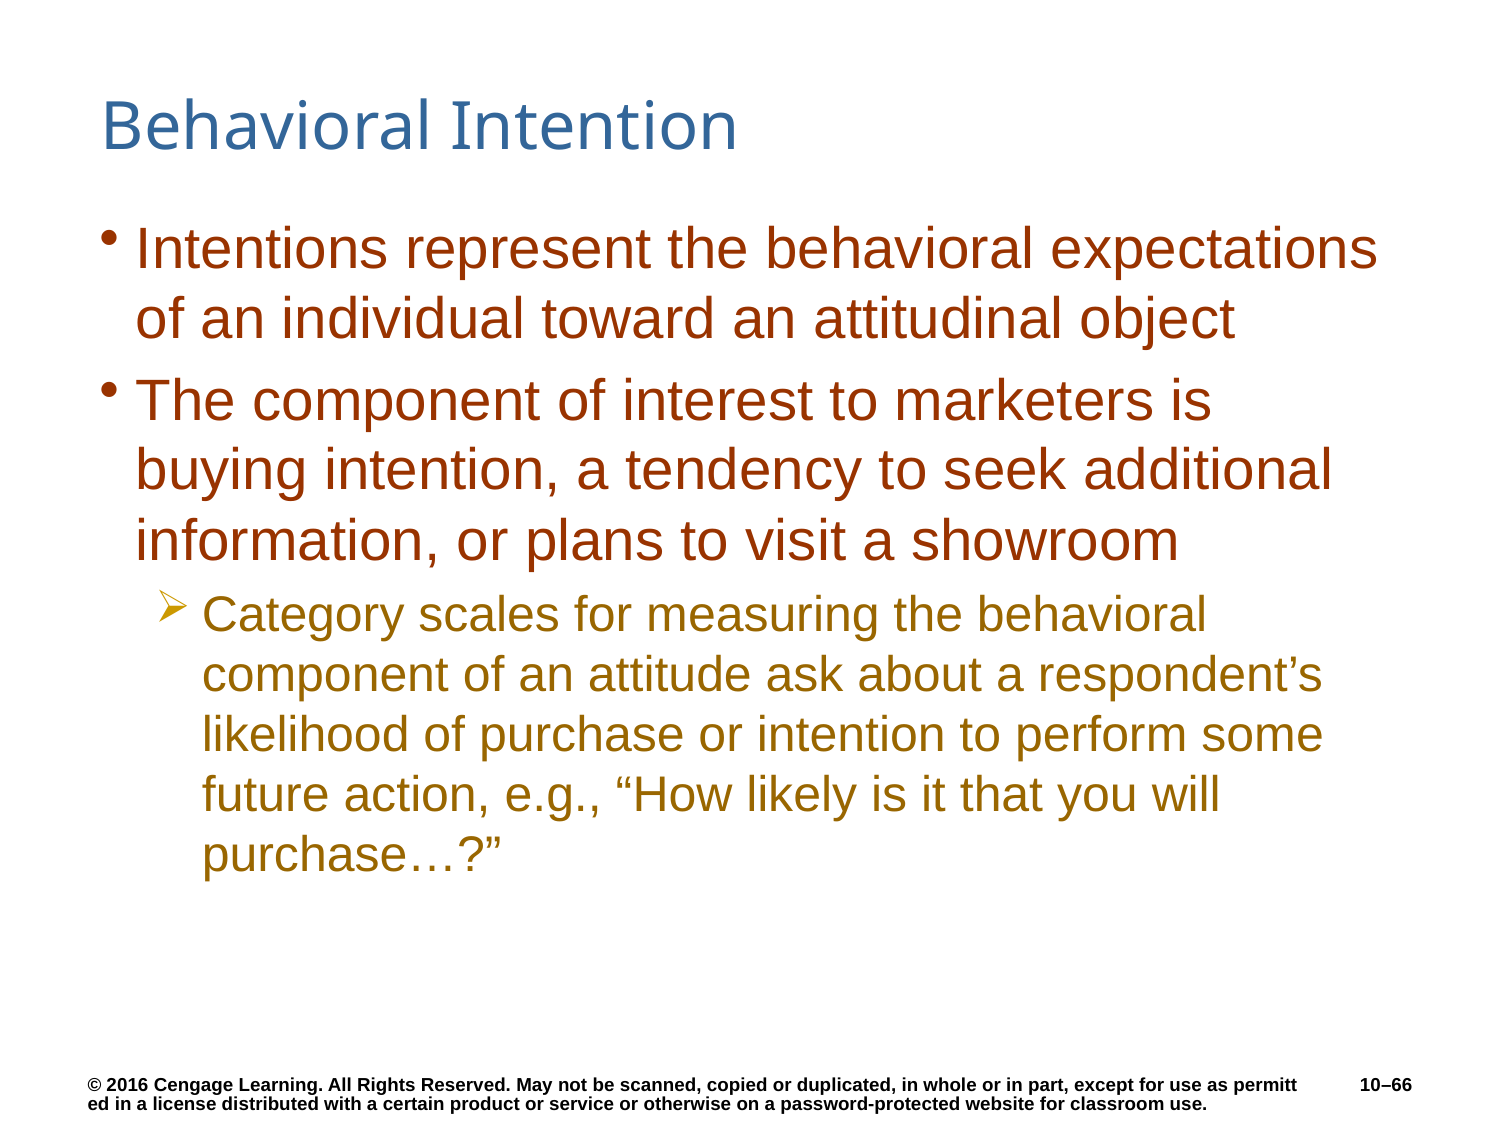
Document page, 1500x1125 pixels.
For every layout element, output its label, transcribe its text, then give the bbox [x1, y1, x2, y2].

footer © 2016 Cengage Learning. All Rights Reserved. May not be scanned, copied or duplicated, in whole or in part, except for use as permitted in a license distributed with a certain product or service or otherwise on a password-protected website for classroom use. [87, 1057, 1050, 1103]
slide_number 10–66 [1050, 1042, 1413, 1103]
list Intentions represent the behavioral expectations of an individual toward an attitudinal object The component of interest to marketers is buying intention, a tendency to seek additional information, or plans to visit a showroom Category scales for measuring the behavioral component of an attitude ask about a respondent’s likelihood of purchase or intention to perform some future action, e.g., “How likely is it that you will purchase…?” [84, 202, 1414, 1013]
title Behavioral Intention [85, 75, 1411, 171]
